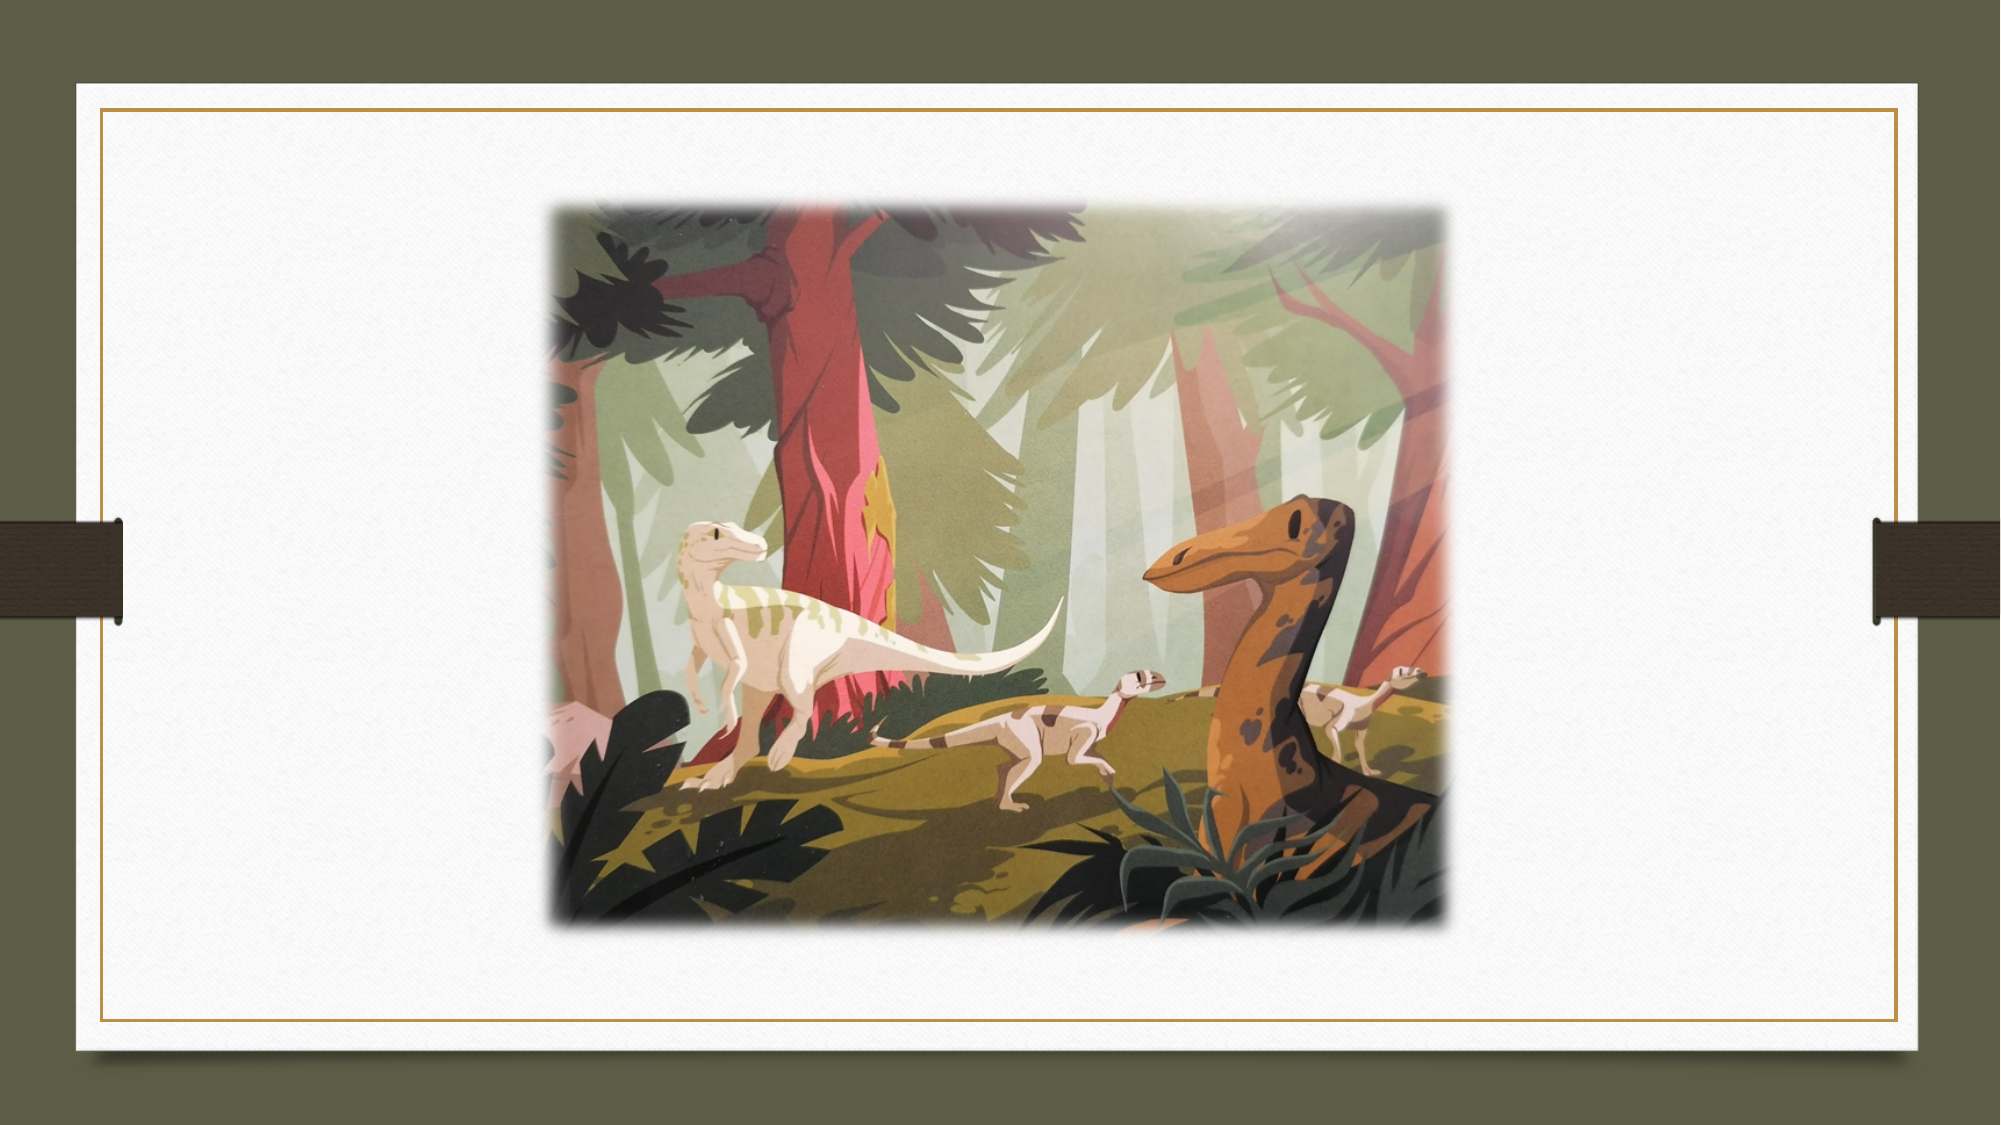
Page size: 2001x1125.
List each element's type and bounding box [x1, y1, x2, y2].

picture [0, 0, 2001, 1125]
text_box [0, 0, 2000, 520]
